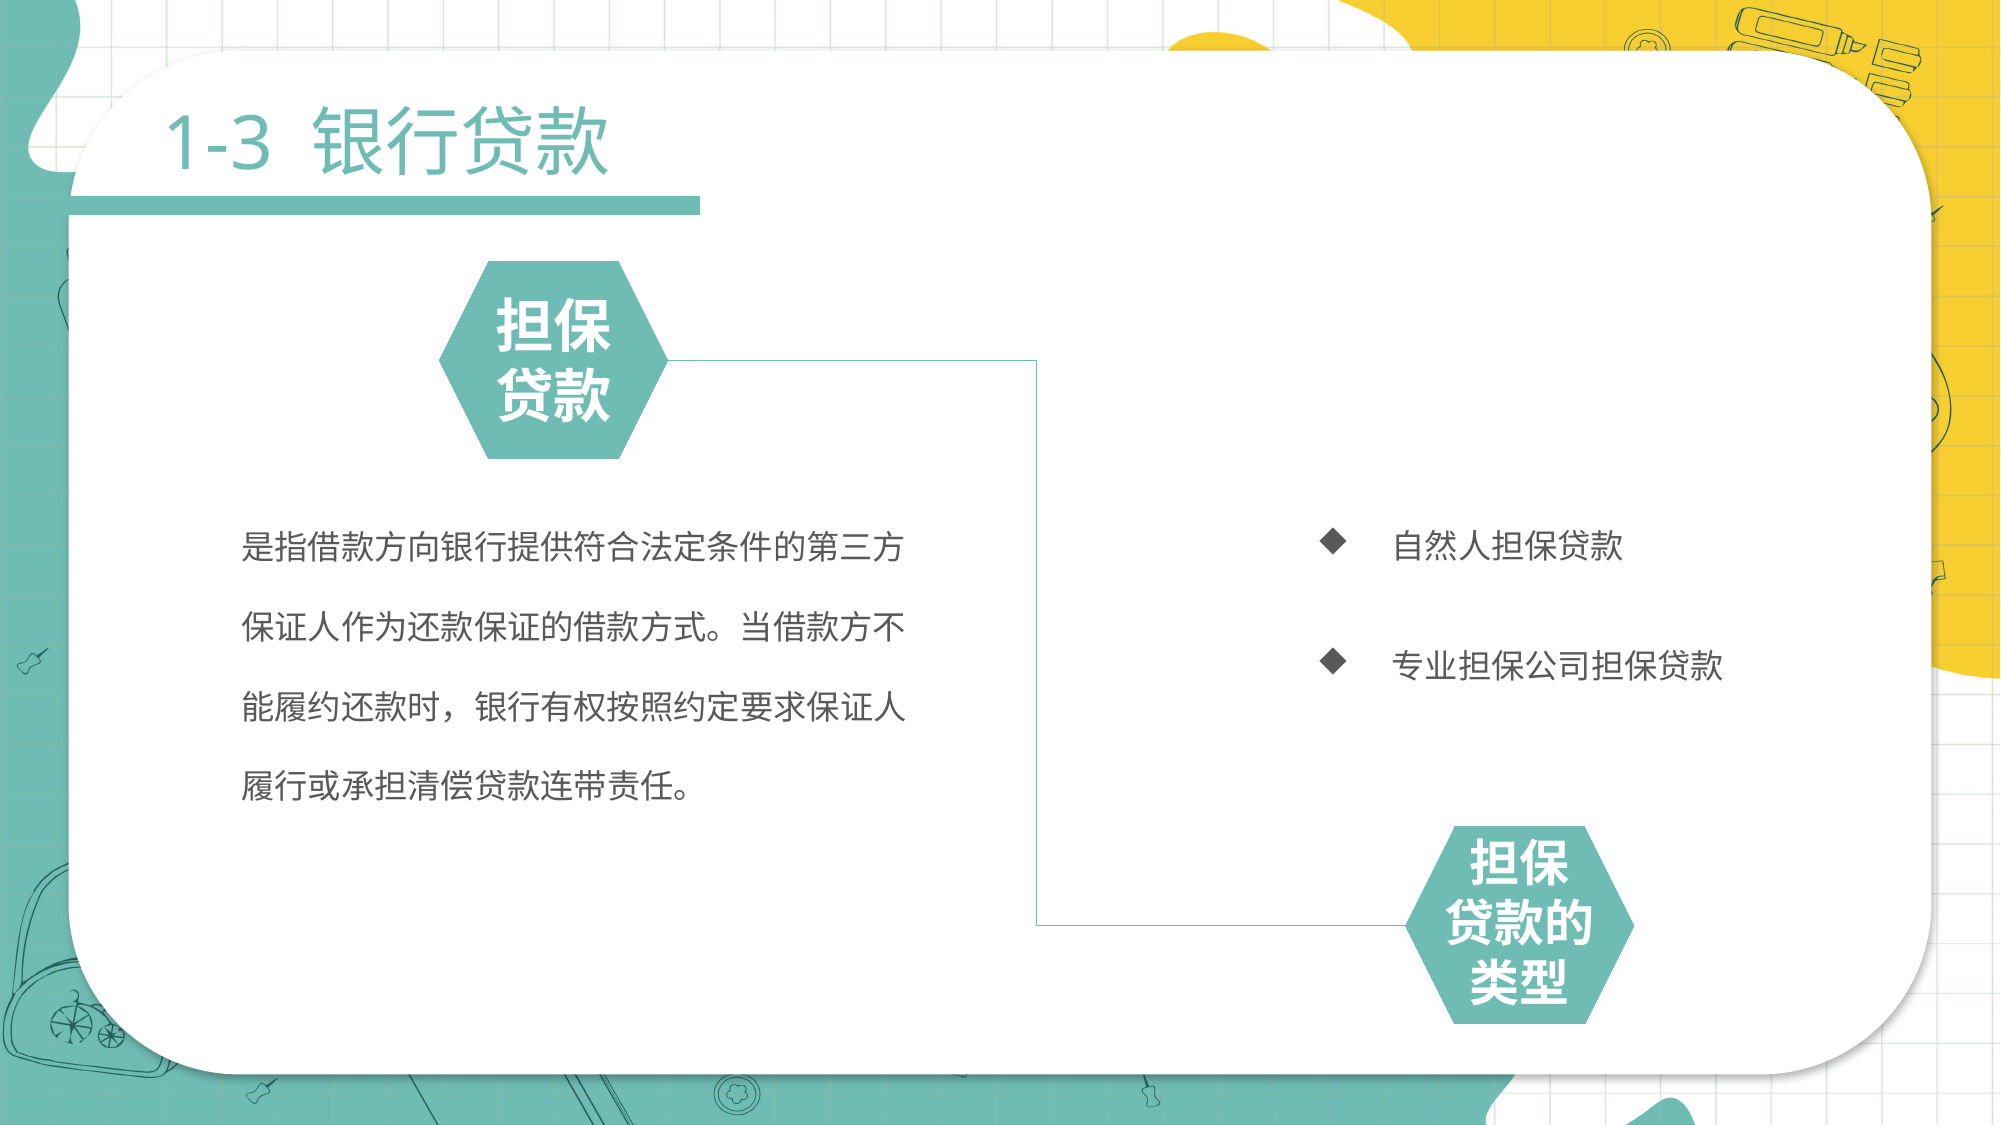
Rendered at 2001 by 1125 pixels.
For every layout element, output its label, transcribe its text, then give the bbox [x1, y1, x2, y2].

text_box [439, 261, 668, 459]
picture [0, 0, 2001, 1125]
text_box 是指借款方向银行提供符合法定条件的第三方保证人作为还款保证的借款方式。当借款方不能履约还款时，银行有权按照约定要求保证人履行或承担清偿贷款连带责任。 [226, 478, 664, 813]
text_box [1405, 823, 1634, 1024]
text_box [664, 360, 1410, 926]
text_box 1-3 银行贷款 [148, 87, 792, 192]
text_box 自然人担保贷款 专业担保公司担保贷款 [1410, 498, 1966, 693]
text_box [67, 49, 1933, 1076]
text_box [62, 196, 700, 215]
